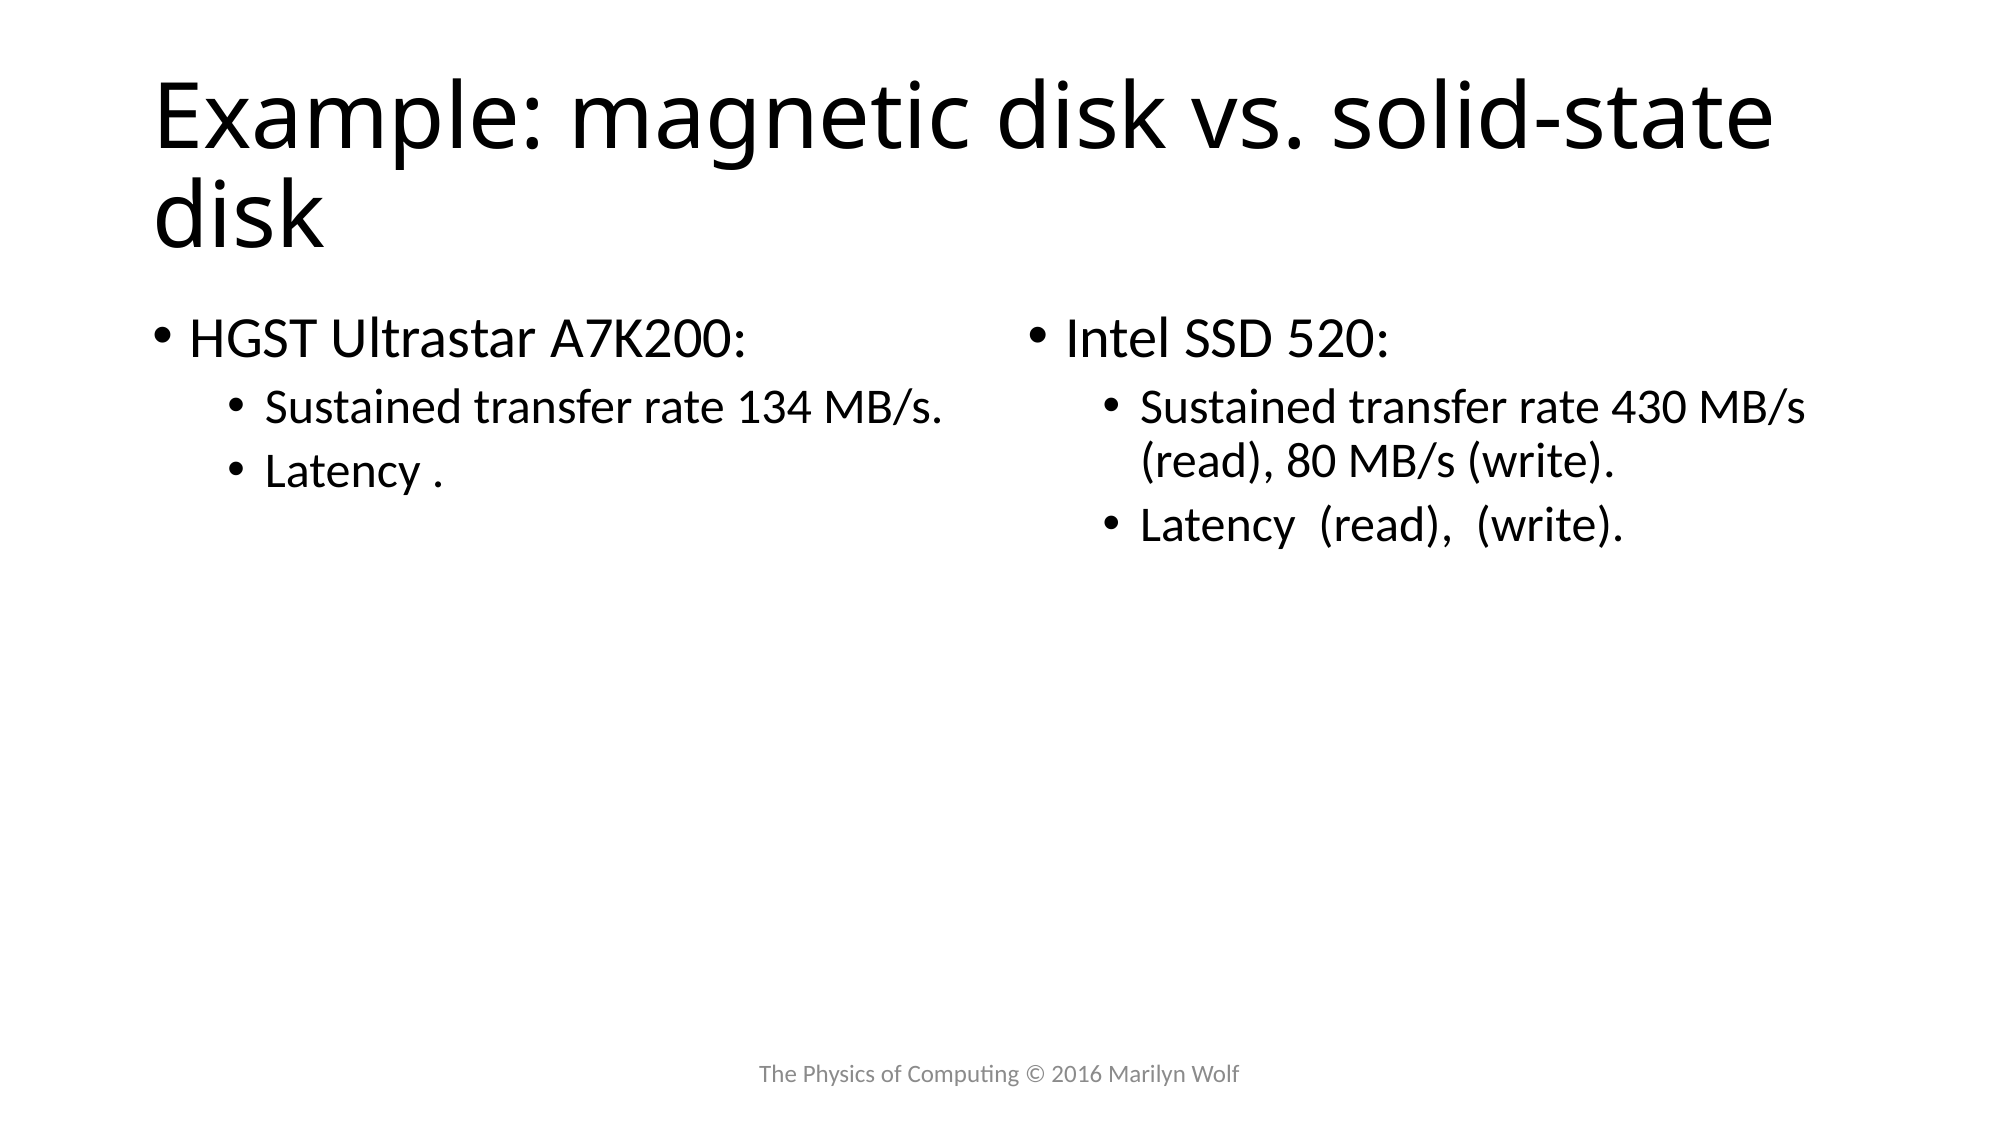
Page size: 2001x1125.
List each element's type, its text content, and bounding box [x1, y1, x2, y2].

footer The Physics of Computing © 2016 Marilyn Wolf [662, 1042, 1338, 1103]
title Example: magnetic disk vs. solid-state disk [137, 59, 1863, 278]
